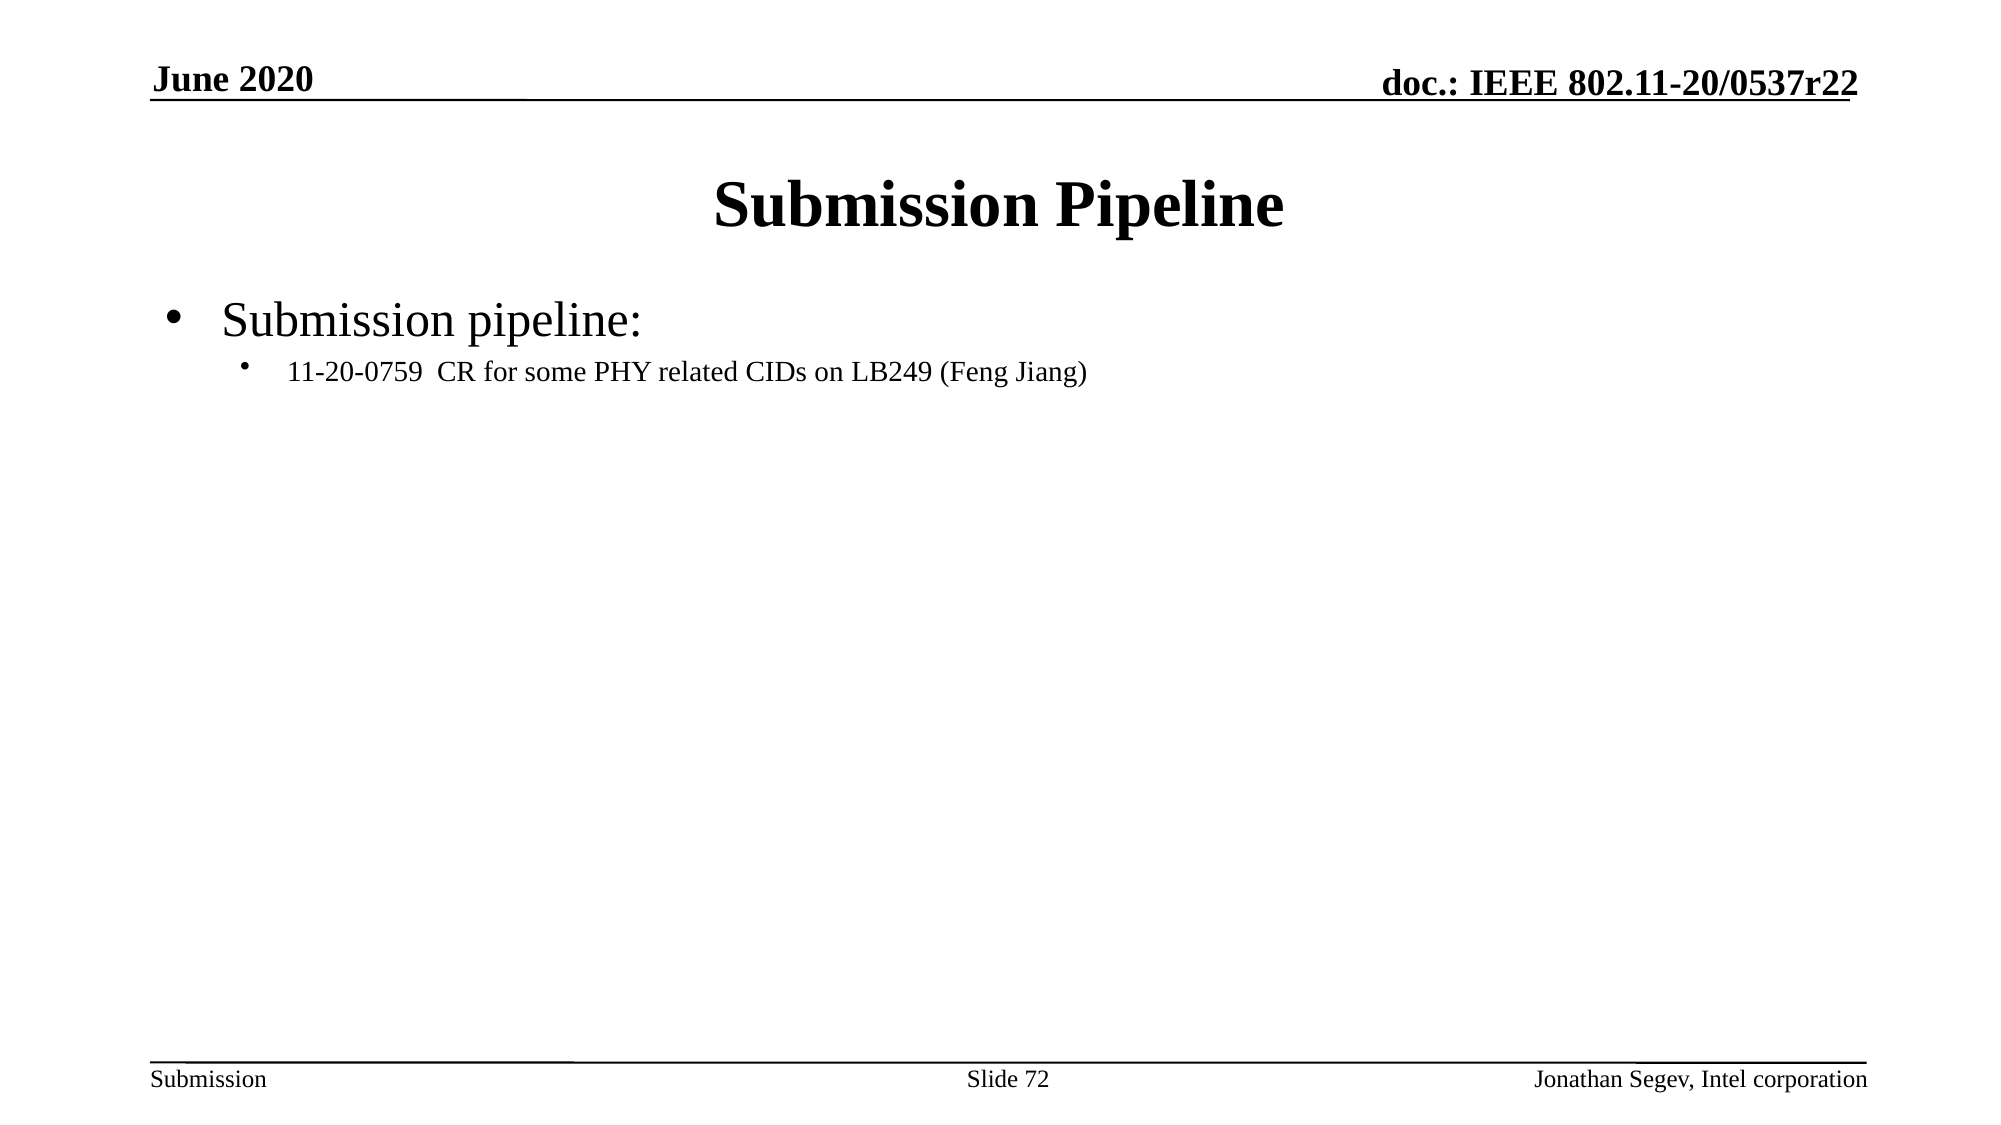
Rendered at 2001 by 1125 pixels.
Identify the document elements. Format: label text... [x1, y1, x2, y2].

title Submission Pipeline [149, 112, 1850, 278]
list Submission pipeline: 11-20-0759 CR for some PHY related CIDs on LB249 (Feng Jiang) [149, 278, 1850, 670]
footer Jonathan Segev, Intel corporation [1171, 1061, 1869, 1093]
slide_number Slide 72 [950, 1061, 1067, 1123]
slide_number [152, 54, 563, 100]
